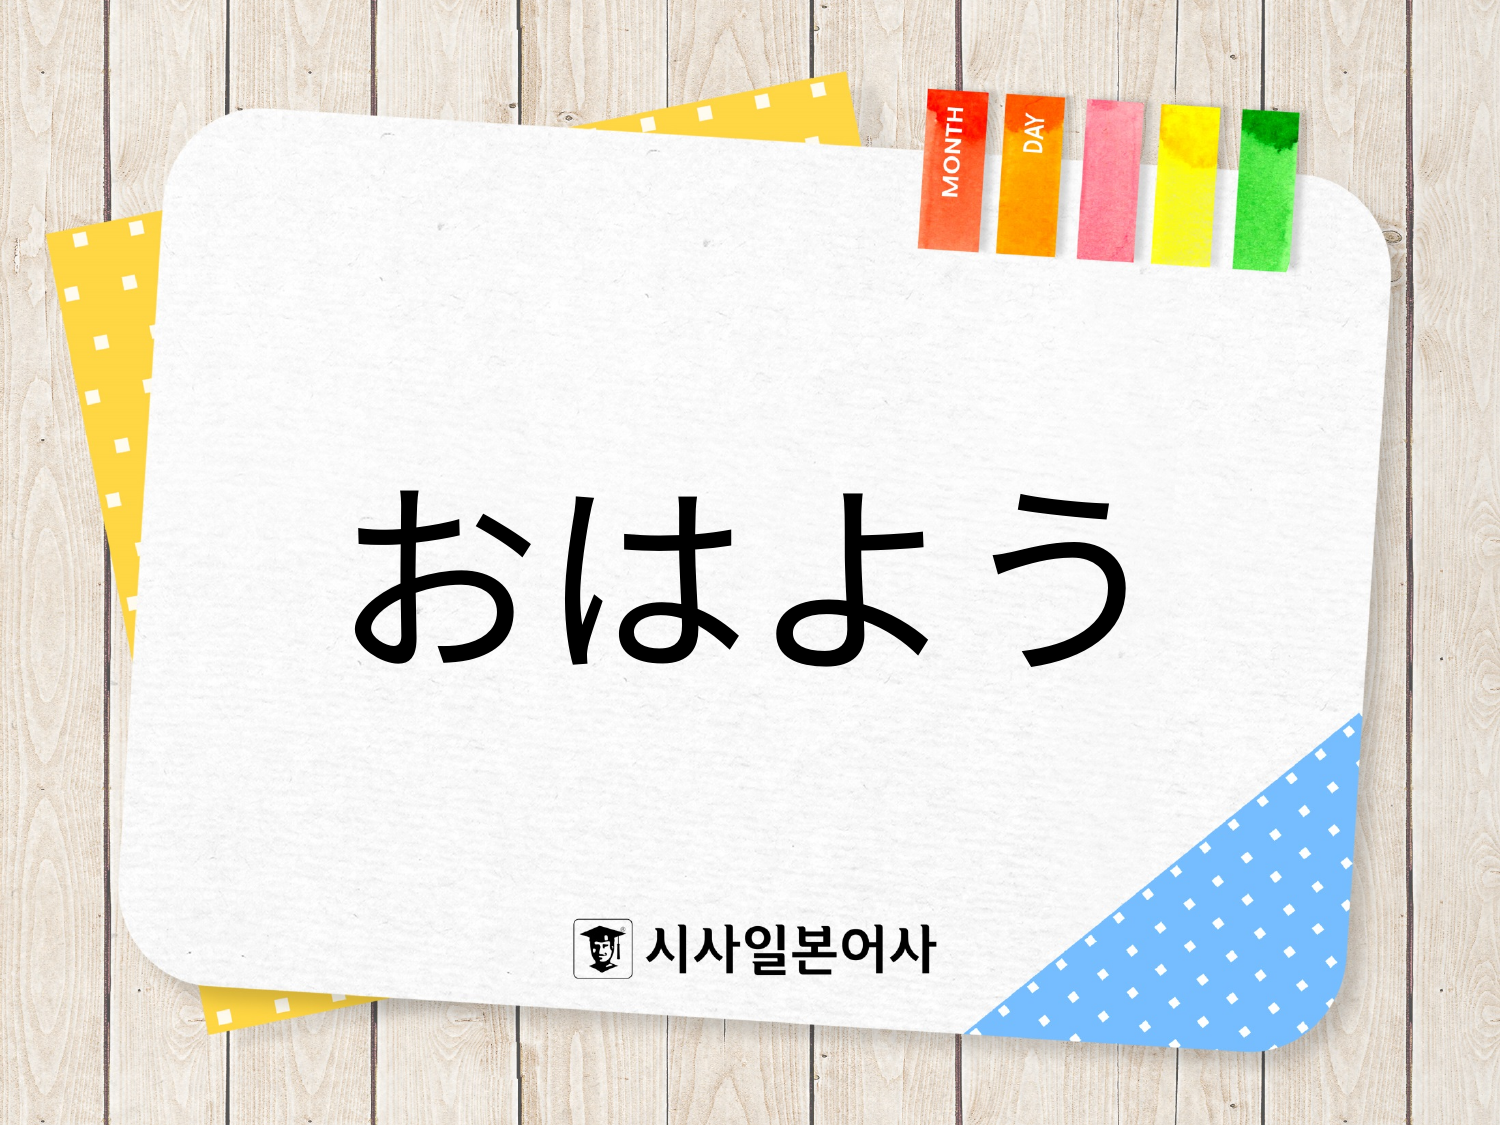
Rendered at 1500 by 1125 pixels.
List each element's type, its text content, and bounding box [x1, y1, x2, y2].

title おはよう [75, 338, 1425, 811]
picture [0, 0, 1500, 1125]
